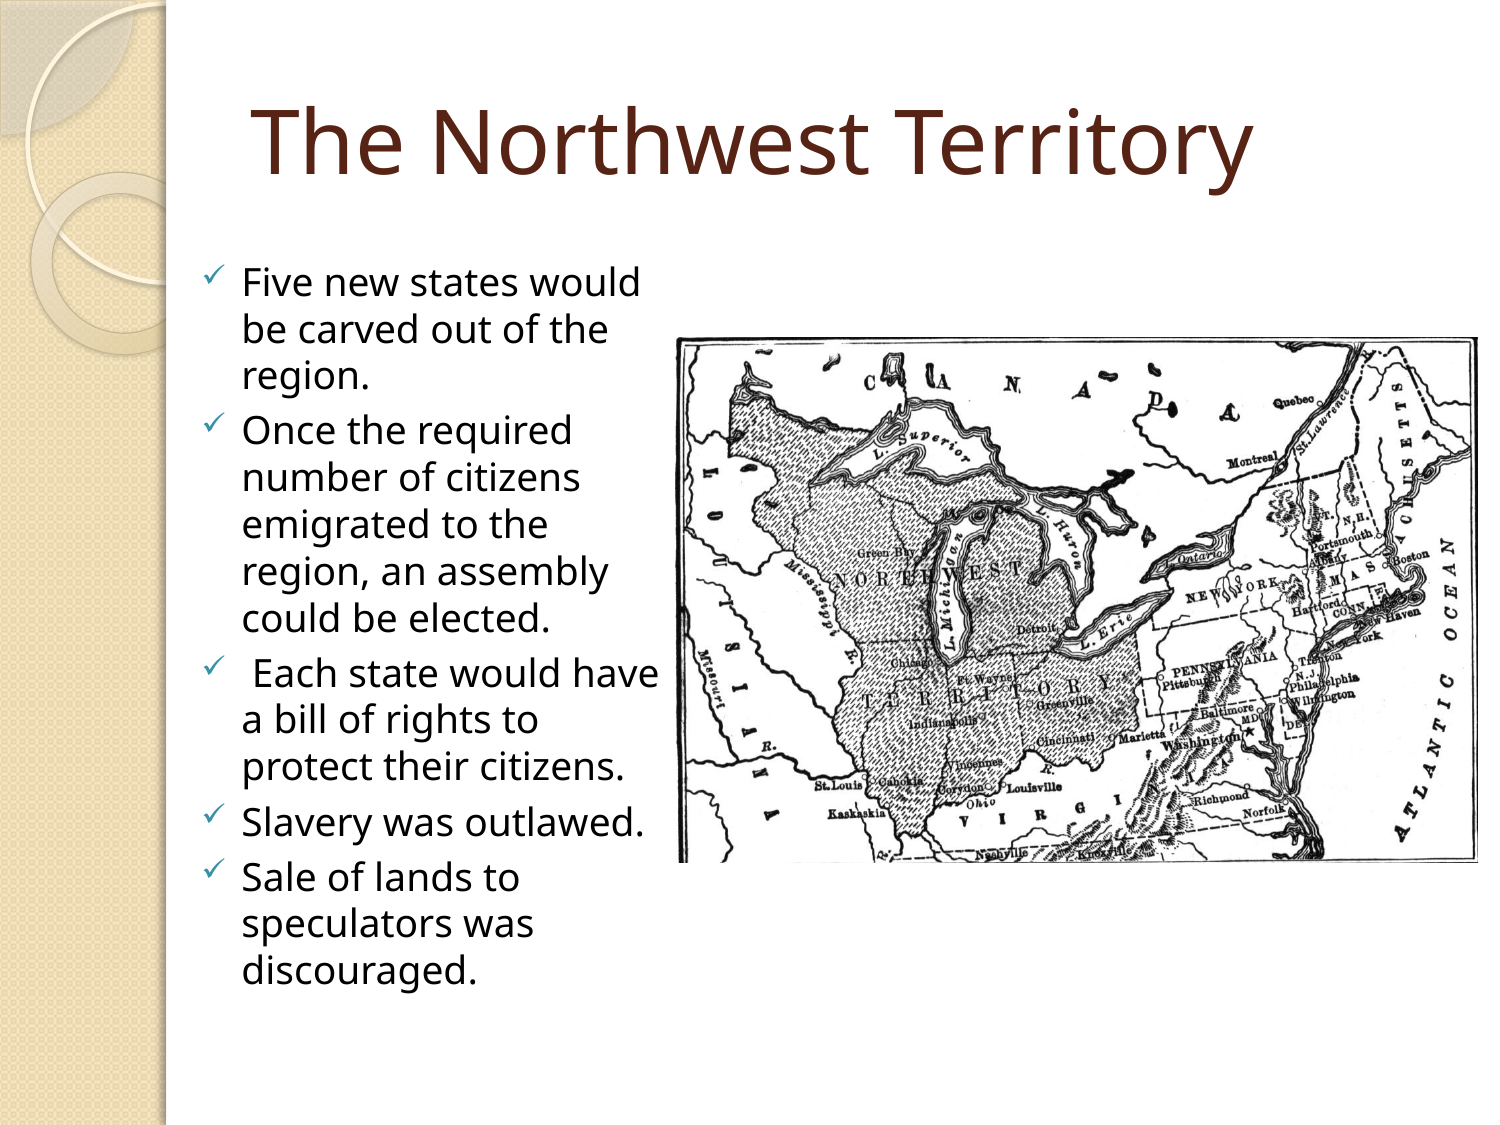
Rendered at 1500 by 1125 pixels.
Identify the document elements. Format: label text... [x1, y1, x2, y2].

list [674, 337, 1479, 863]
title The Northwest Territory [235, 45, 1466, 233]
list Five new states would be carved out of the region. Once the required number of citizens emigrated to the region, an assembly could be elected. Each state would have a bill of rights to protect their citizens. Slavery was outlawed. Sale of lands to speculators was discouraged. [174, 249, 675, 1015]
